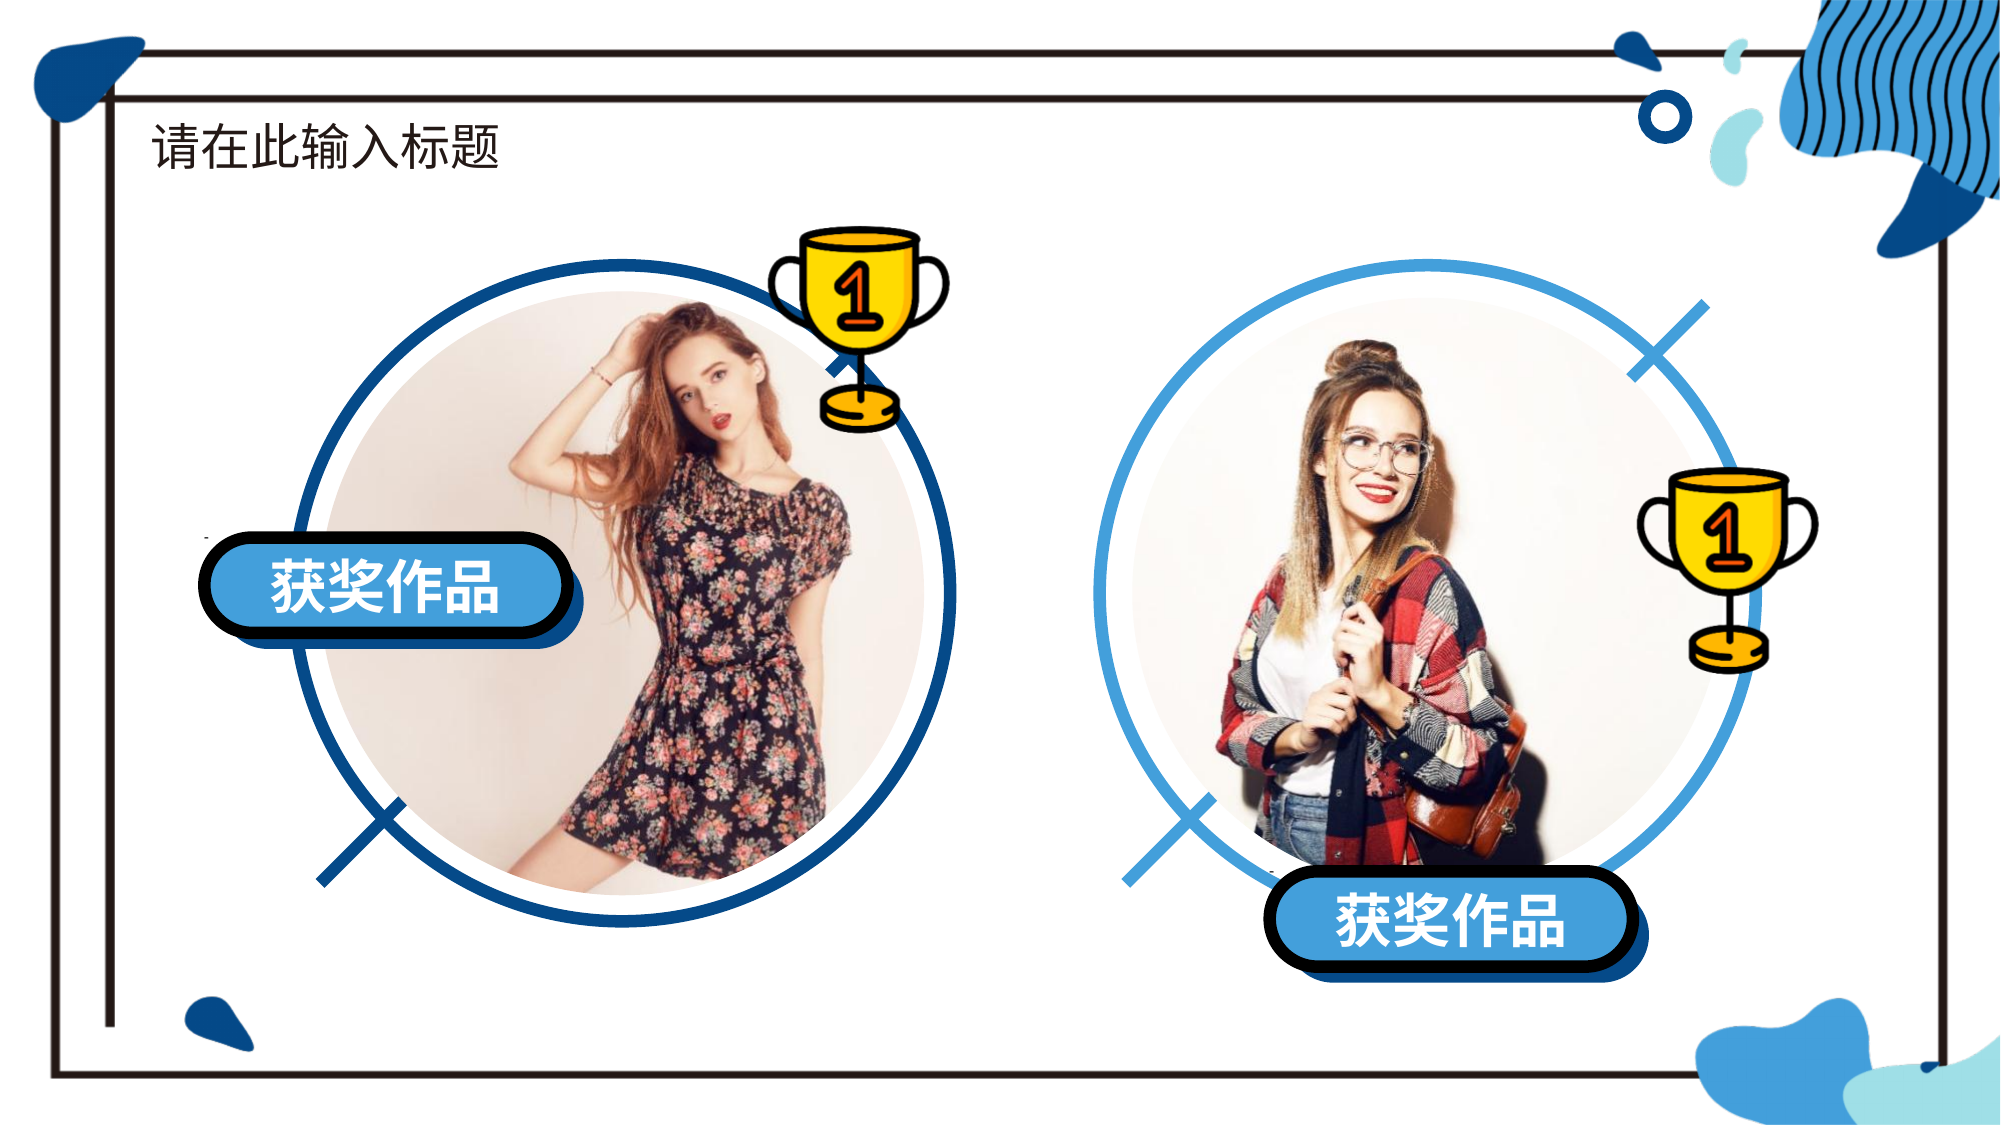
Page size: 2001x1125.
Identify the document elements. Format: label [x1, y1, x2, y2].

picture [0, 0, 2000, 1113]
picture [1689, 931, 2000, 1124]
text_box [204, 537, 584, 649]
text_box [1099, 265, 1756, 922]
text_box [1269, 871, 1649, 983]
text_box [294, 265, 951, 922]
